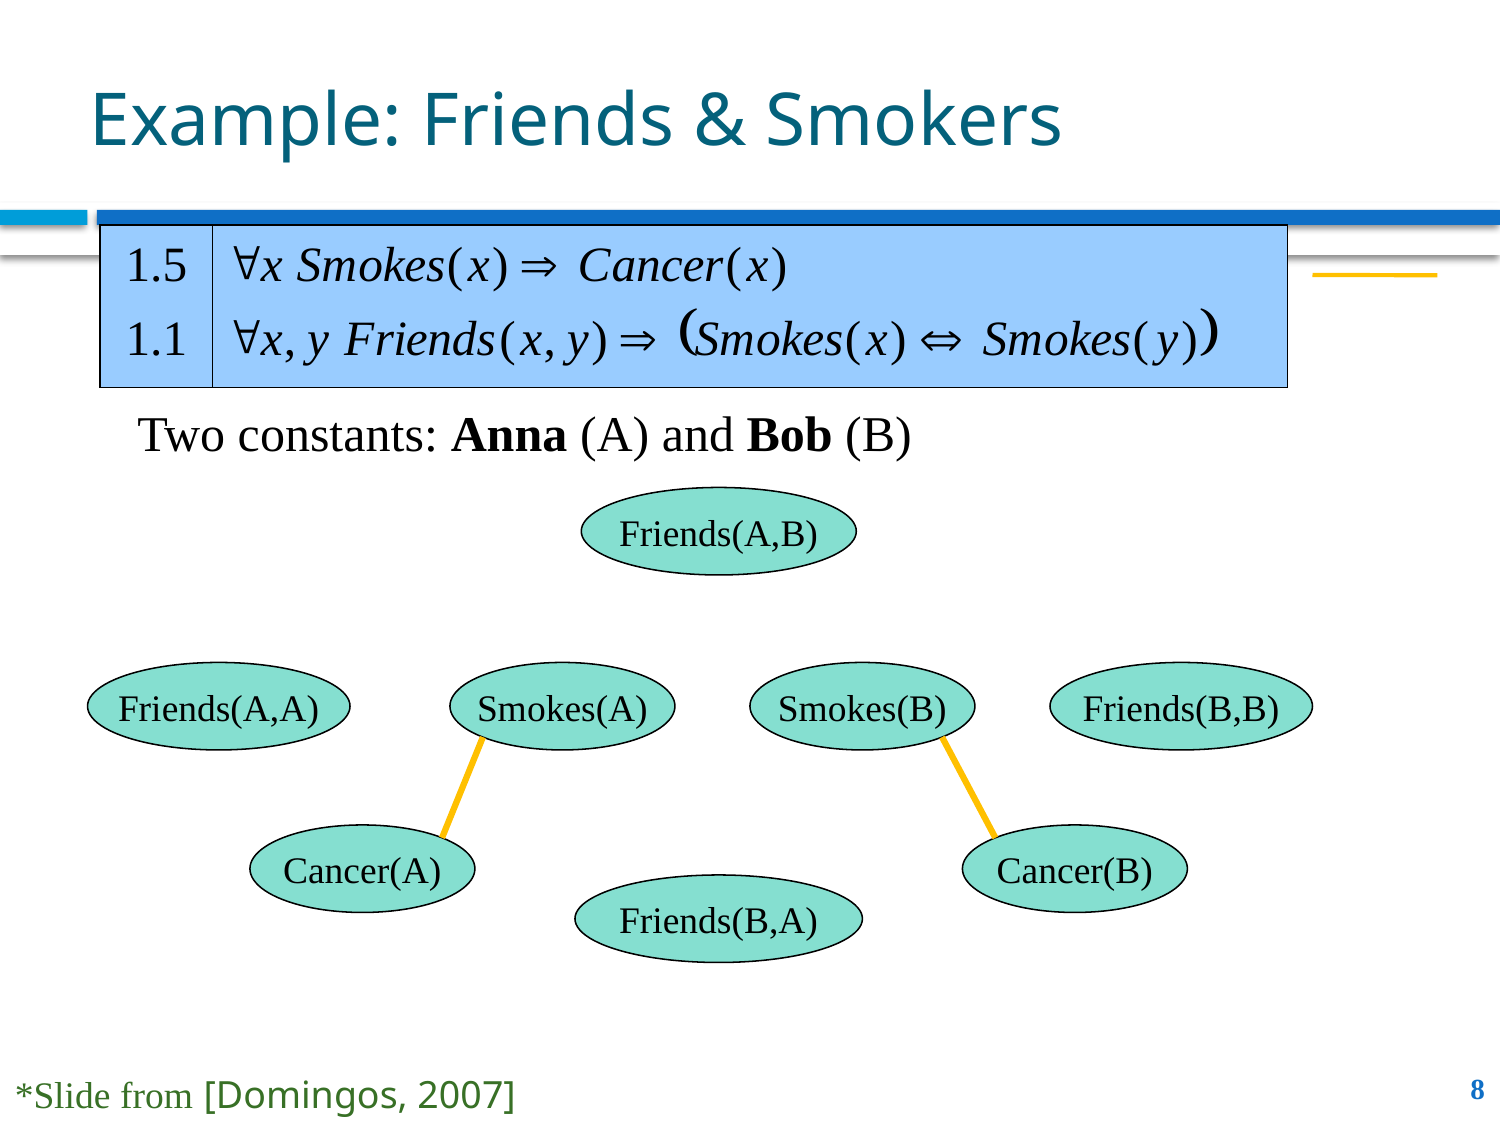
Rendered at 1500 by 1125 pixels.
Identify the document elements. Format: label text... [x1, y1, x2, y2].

text_box Two constants: Anna (A) and Bob (B) [122, 393, 927, 469]
text_box [213, 224, 1288, 388]
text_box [441, 736, 484, 838]
slide_number 8 [1425, 1050, 1500, 1125]
title Example: Friends & Smokers [75, 62, 1313, 170]
text_box Cancer(B) [962, 824, 1188, 913]
text_box Friends(A,B) [581, 487, 857, 575]
text_box Smokes(A) [449, 662, 675, 750]
text_box Smokes(B) [749, 662, 975, 750]
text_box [122, 235, 193, 368]
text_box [941, 736, 996, 838]
text_box Friends(B,A) [574, 874, 863, 963]
text_box Friends(B,B) [1050, 662, 1313, 750]
text_box Cancer(A) [249, 824, 475, 913]
text_box Friends(A,A) [87, 662, 351, 750]
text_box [219, 237, 1221, 378]
text_box *Slide from [Domingos, 2007] [0, 1059, 538, 1125]
text_box [99, 224, 213, 388]
